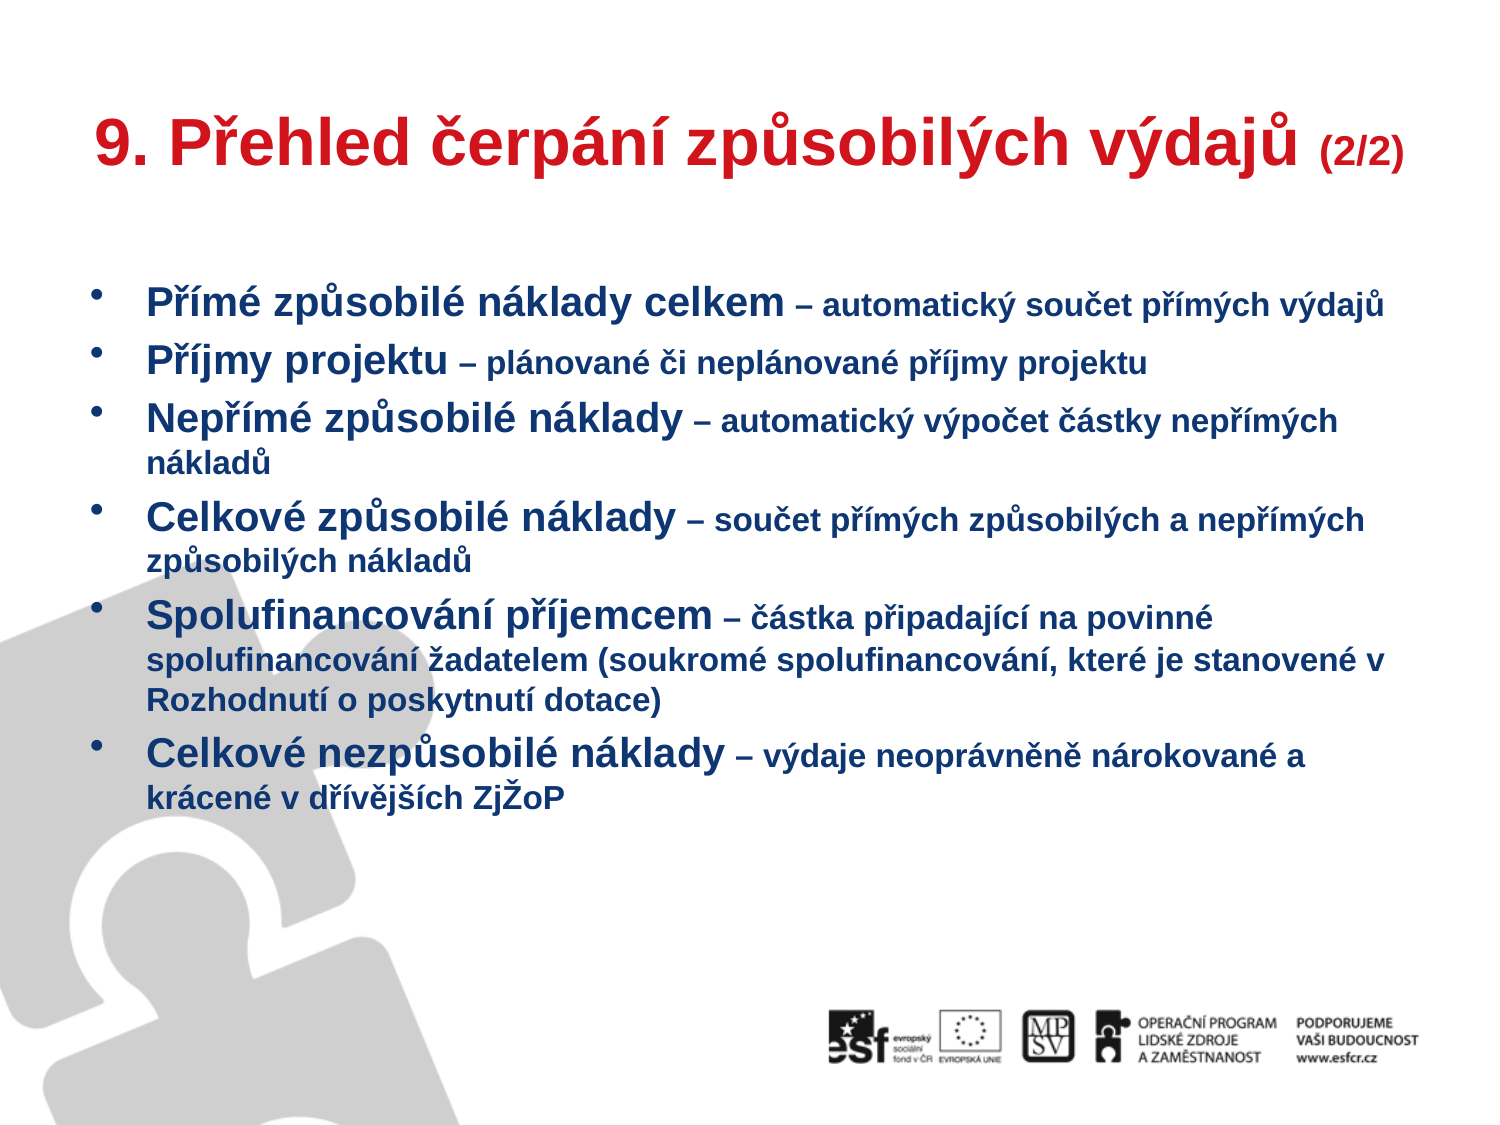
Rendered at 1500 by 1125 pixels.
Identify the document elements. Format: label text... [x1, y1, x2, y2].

text_box Přímé způsobilé náklady celkem – automatický součet přímých výdajů Příjmy projektu – plánované či neplánované příjmy projektu Nepřímé způsobilé náklady – automatický výpočet částky nepřímých nákladů Celkové způsobilé náklady – součet přímých způsobilých a nepřímých způsobilých nákladů Spolufinancování příjemcem – částka připadající na povinné spolufinancování žadatelem (soukromé spolufinancování, které je stanovené v Rozhodnutí o poskytnutí dotace) Celkové nezpůsobilé náklady – výdaje neoprávněně nárokované a krácené v dřívějších ZjŽoP [74, 267, 1425, 1005]
picture [0, 0, 1500, 1125]
title 9. Přehled čerpání způsobilých výdajů (2/2) [74, 44, 1426, 233]
